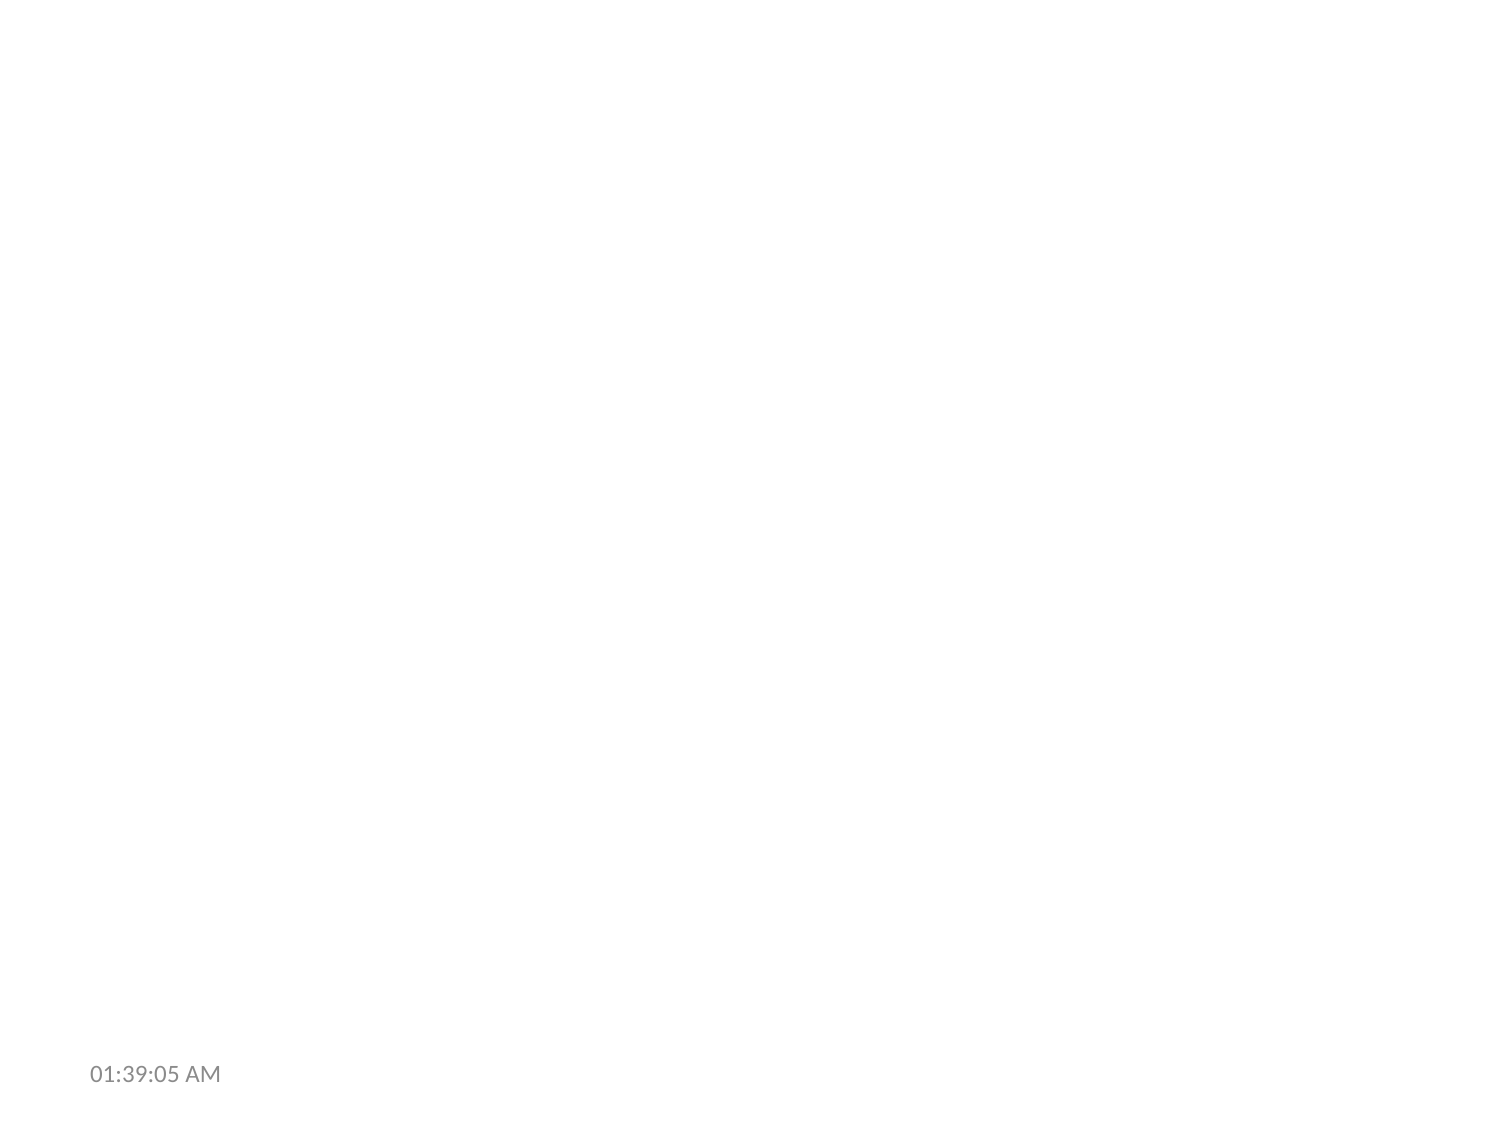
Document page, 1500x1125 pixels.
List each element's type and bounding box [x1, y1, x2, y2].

slide_number [75, 1042, 425, 1103]
